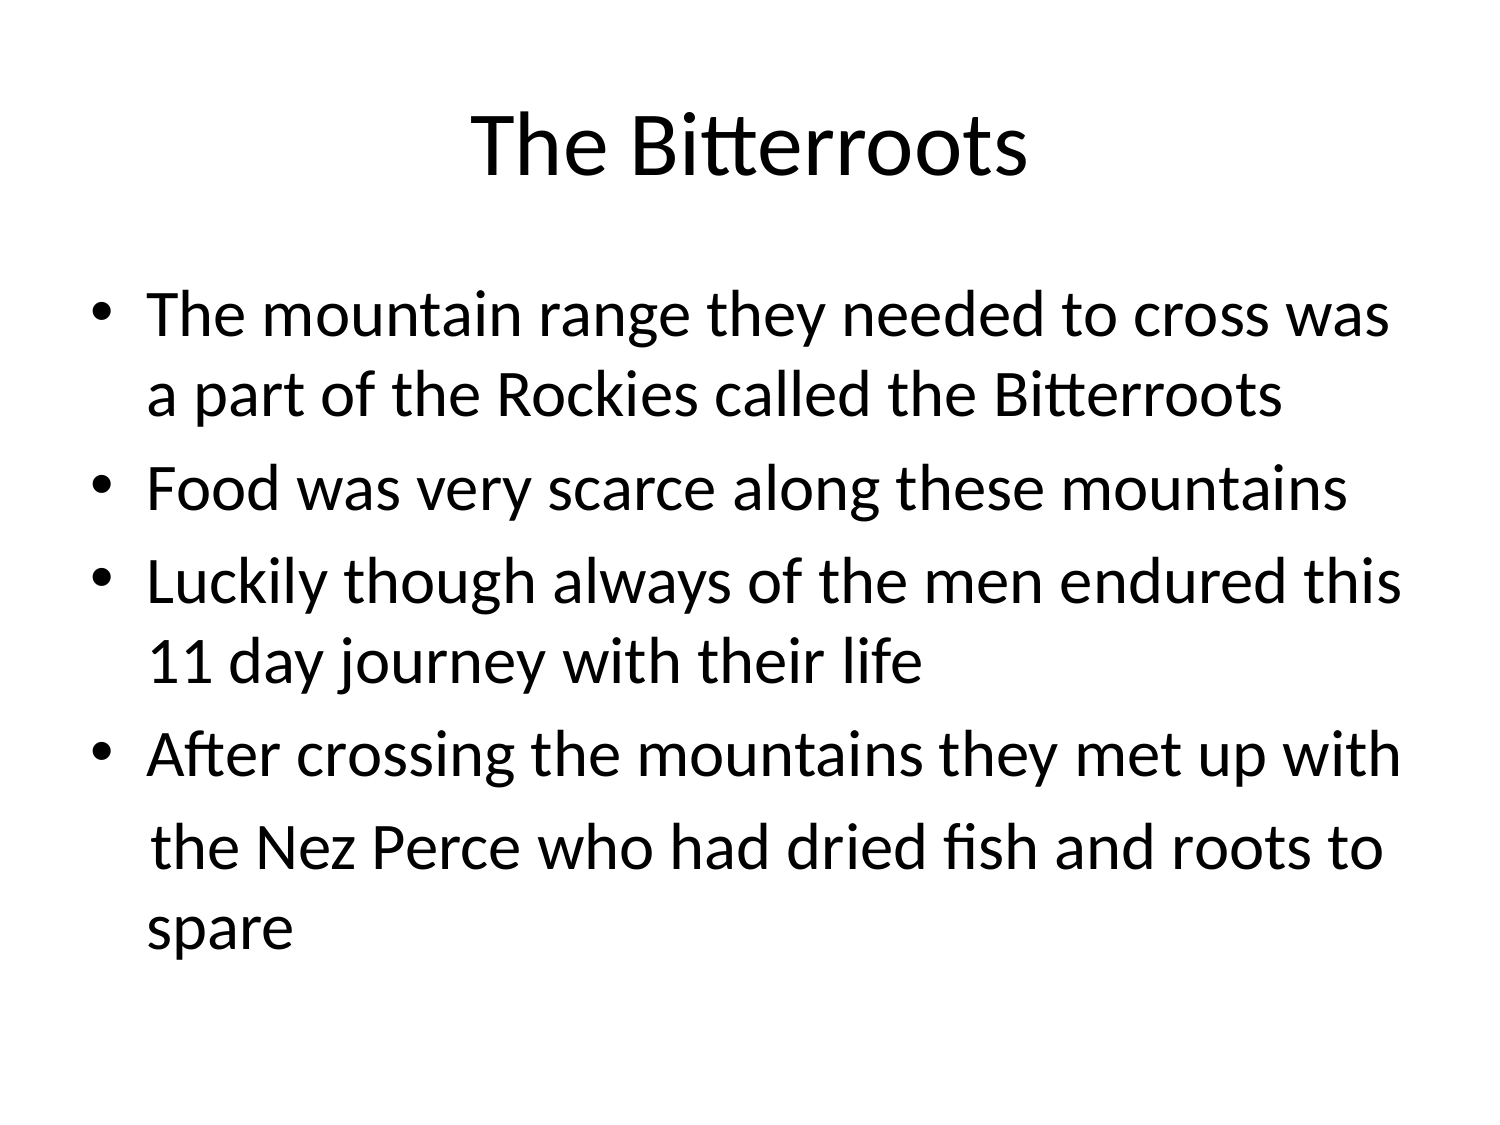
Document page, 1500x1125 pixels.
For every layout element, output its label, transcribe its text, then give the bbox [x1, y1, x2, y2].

list The mountain range they needed to cross was a part of the Rockies called the Bitterroots Food was very scarce along these mountains Luckily though always of the men endured this 11 day journey with their life After crossing the mountains they met up with the Nez Perce who had dried fish and roots to spare [75, 262, 1425, 1005]
title The Bitterroots [75, 45, 1425, 233]
